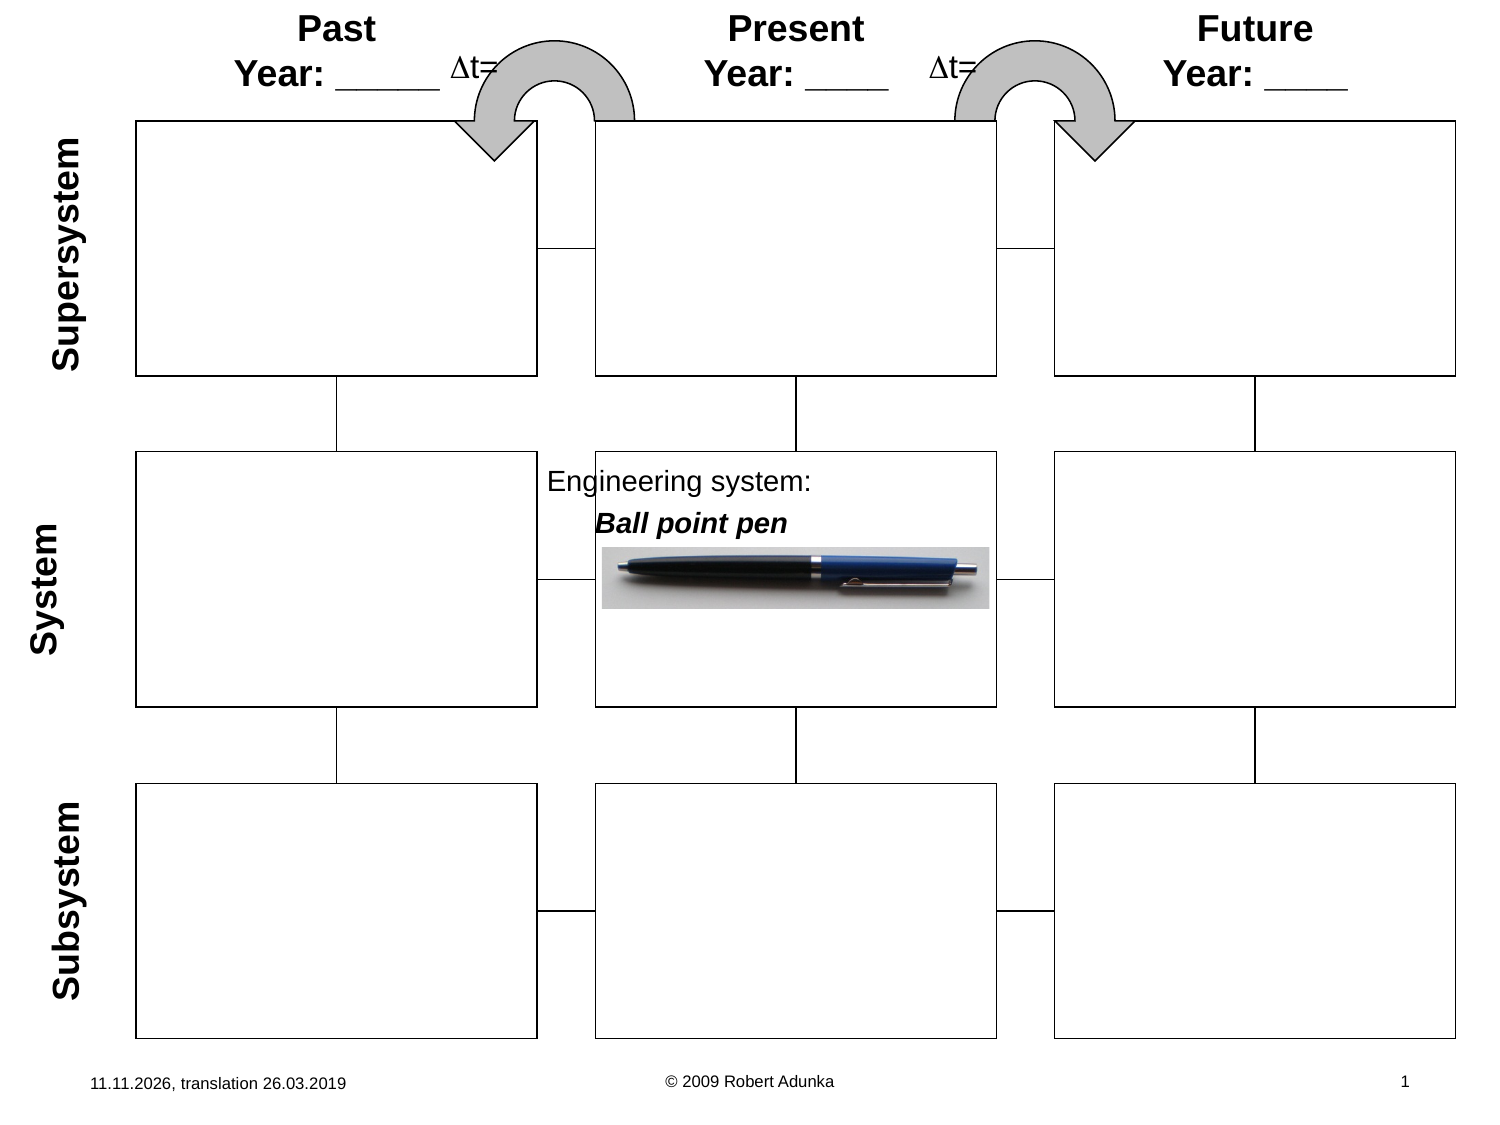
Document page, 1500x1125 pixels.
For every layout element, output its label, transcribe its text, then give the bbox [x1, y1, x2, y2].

footer © 2009 Robert Adunka [512, 1063, 988, 1103]
slide_number 1 [1074, 1063, 1425, 1103]
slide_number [75, 1065, 425, 1105]
picture [601, 547, 990, 609]
text_box Ball point pen [580, 497, 923, 548]
